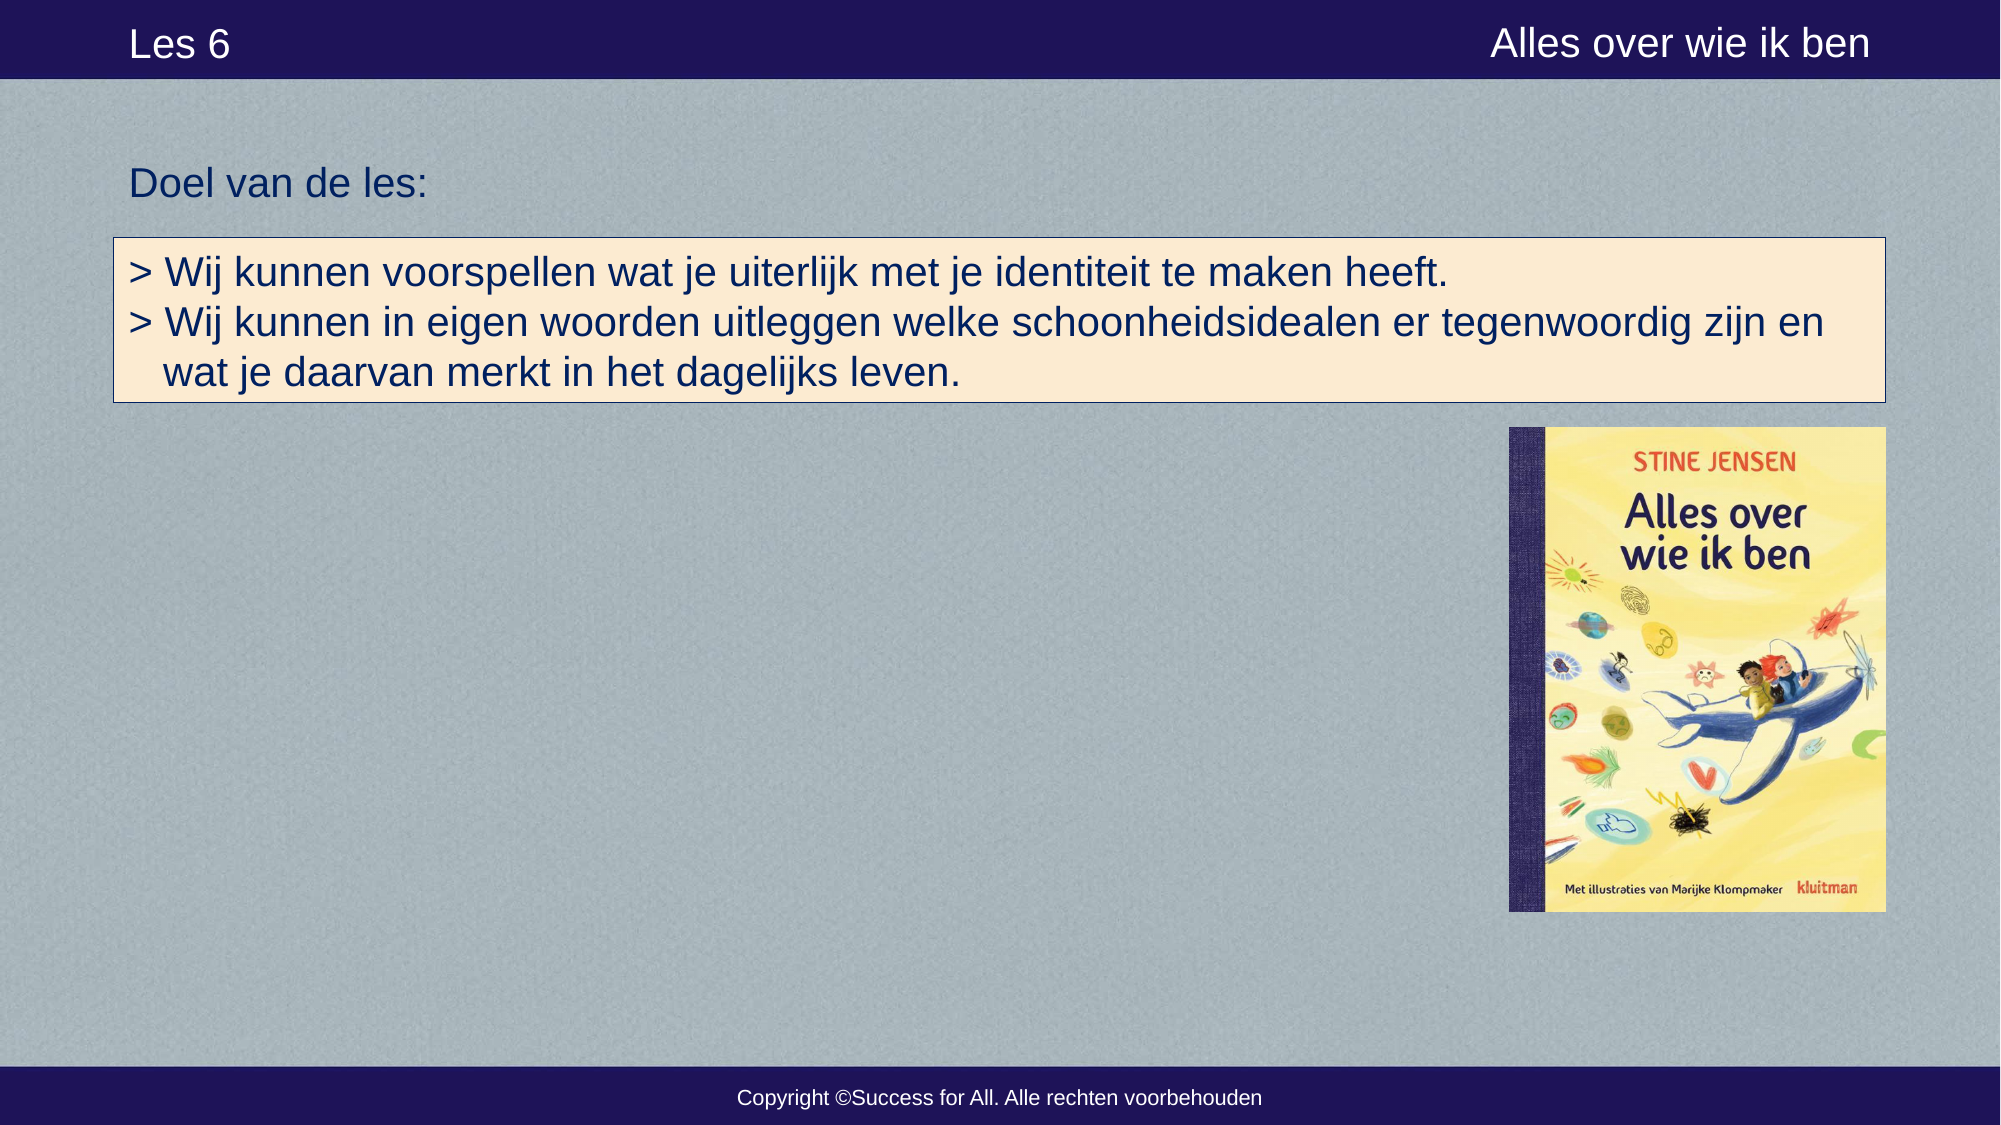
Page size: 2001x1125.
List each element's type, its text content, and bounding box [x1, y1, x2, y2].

text_box > Wij kunnen voorspellen wat je uiterlijk met je identiteit te maken heeft. > Wij kunnen in eigen woorden uitleggen welke schoonheidsidealen er tegenwoordig zijn en wat je daarvan merkt in het dagelijks leven. [113, 237, 1886, 403]
picture [0, 0, 2001, 1125]
text_box Alles over wie ik ben [999, 8, 1886, 73]
text_box Copyright ©Success for All. Alle rechten voorbehouden [0, 1076, 2000, 1125]
text_box Les 6 [114, 9, 354, 75]
text_box Doel van de les: [113, 148, 1635, 214]
